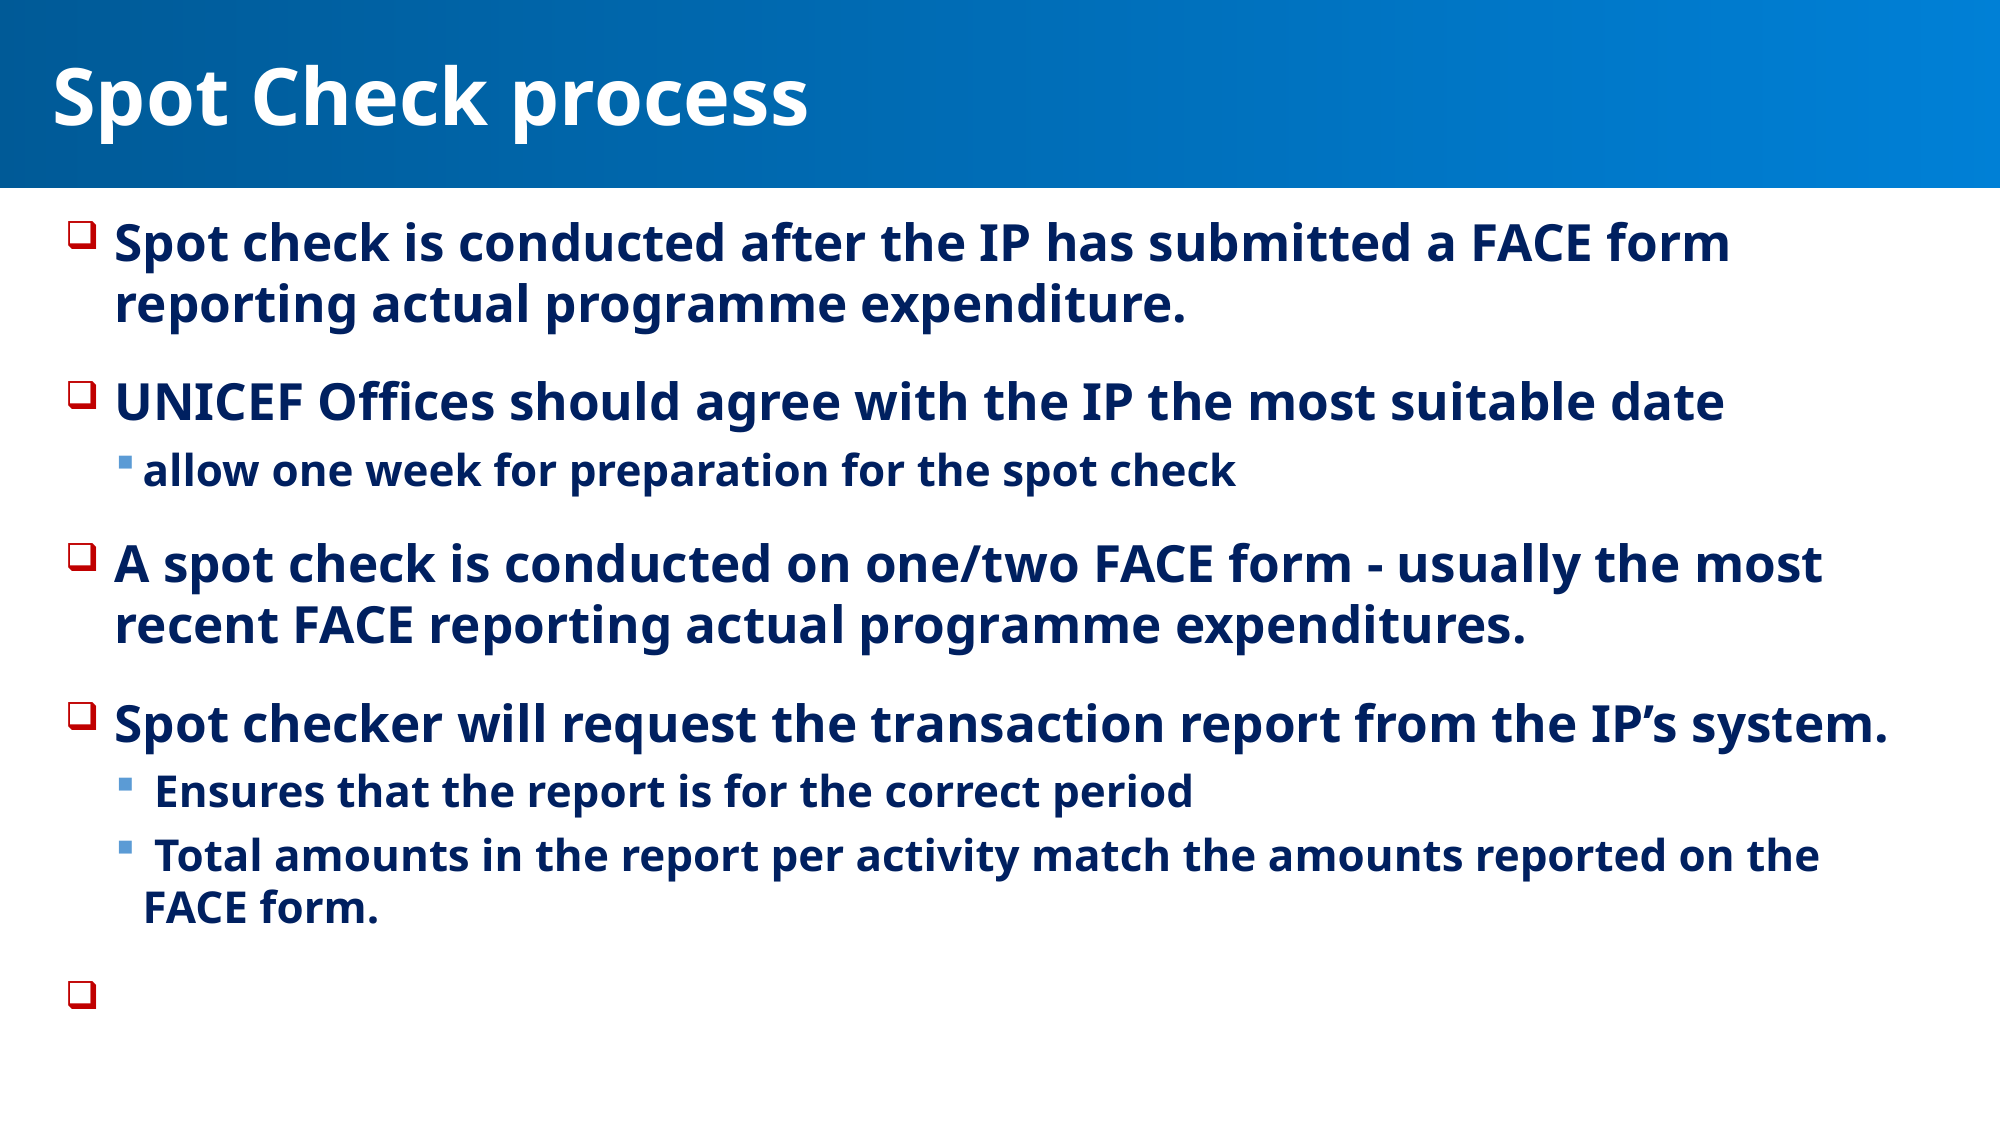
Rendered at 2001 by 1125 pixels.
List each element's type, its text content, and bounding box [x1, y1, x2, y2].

title Spot Check process [0, 0, 2000, 191]
list Spot check is conducted after the IP has submitted a FACE form reporting actual programme expenditure. UNICEF Offices should agree with the IP the most suitable date allow one week for preparation for the spot check A spot check is conducted on one/two FACE form - usually the most recent FACE reporting actual programme expenditures. Spot checker will request the transaction report from the IP’s system. Ensures that the report is for the correct period Total amounts in the report per activity match the amounts reported on the FACE form. [50, 202, 1917, 1097]
